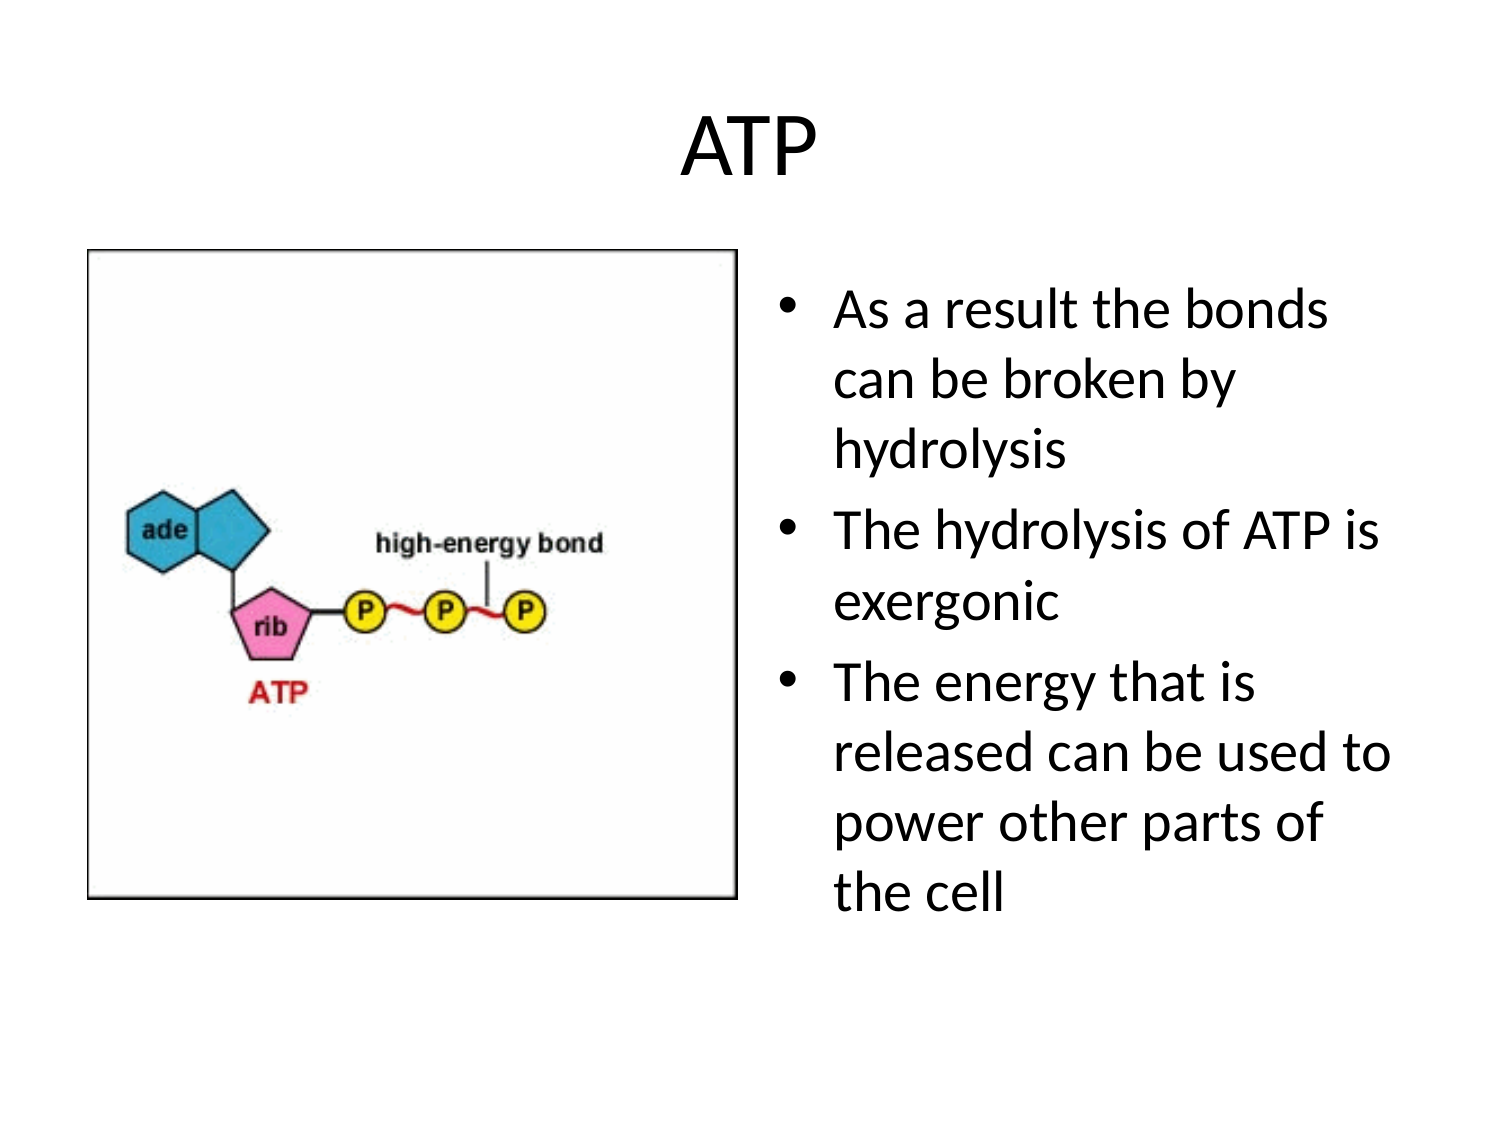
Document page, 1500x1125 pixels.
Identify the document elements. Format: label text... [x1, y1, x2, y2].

picture [87, 249, 738, 901]
title ATP [75, 45, 1425, 233]
list As a result the bonds can be broken by hydrolysis The hydrolysis of ATP is exergonic The energy that is released can be used to power other parts of the cell [762, 262, 1425, 1005]
